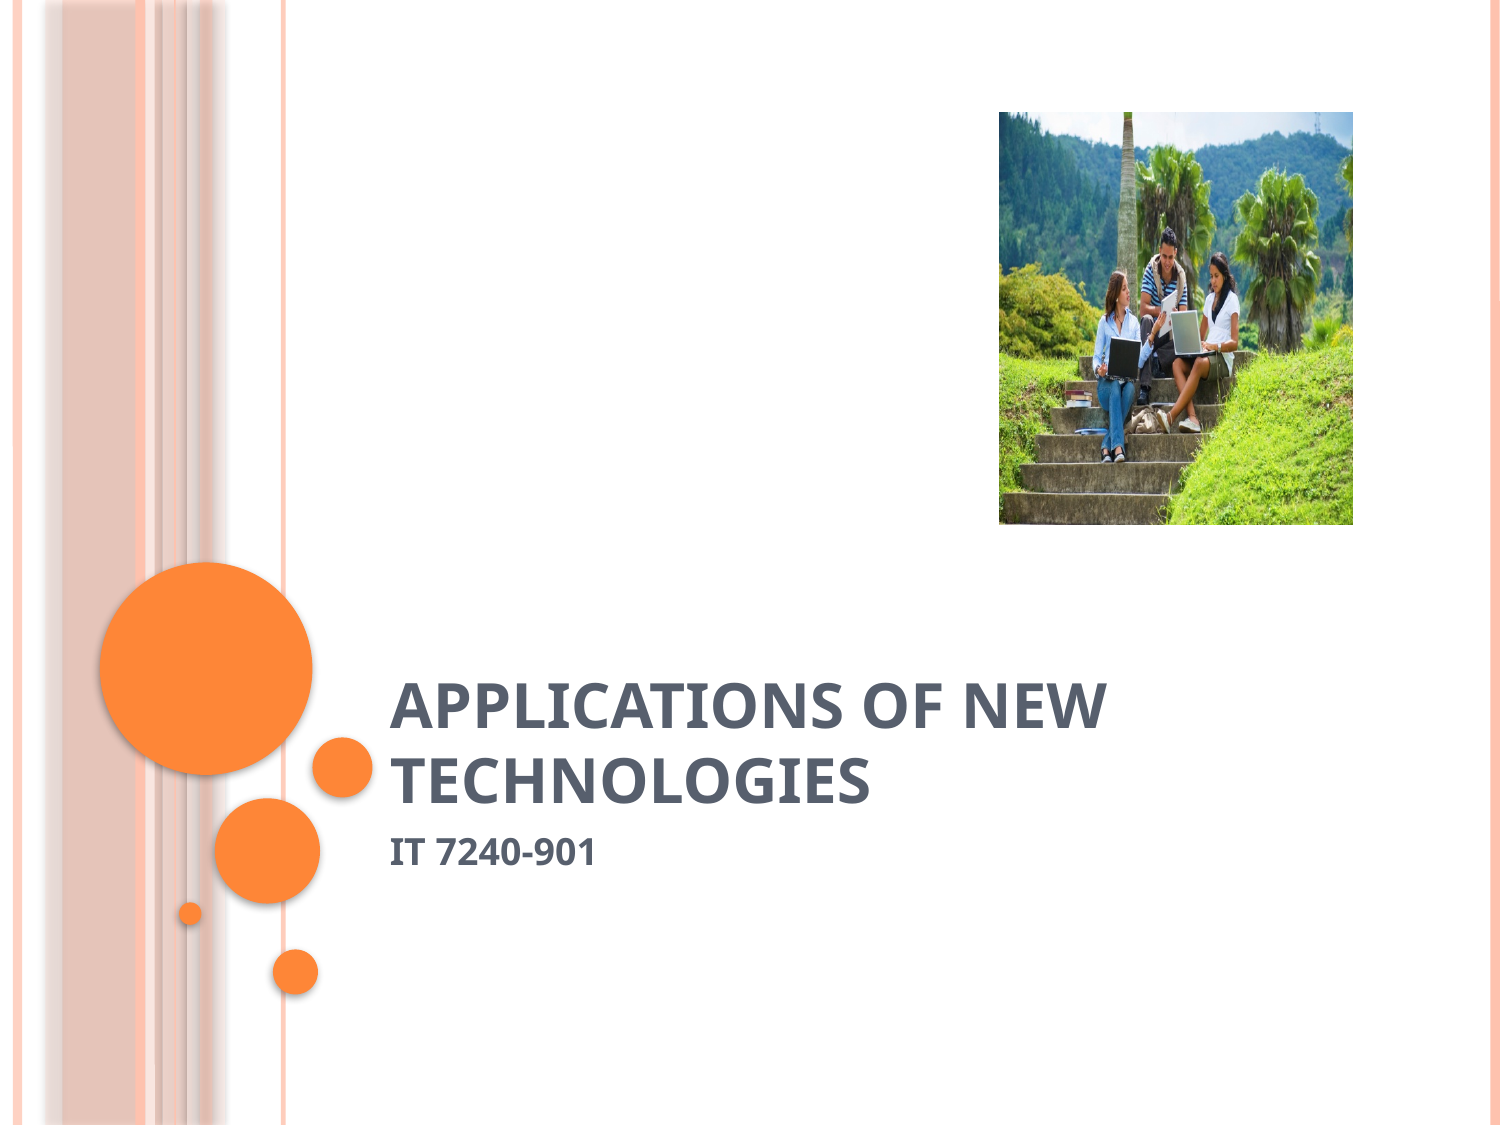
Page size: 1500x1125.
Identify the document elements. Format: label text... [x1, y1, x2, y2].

title Applications of New Technologies [375, 512, 1388, 820]
subtitle IT 7240-901 [375, 820, 1388, 1046]
picture [999, 111, 1353, 526]
